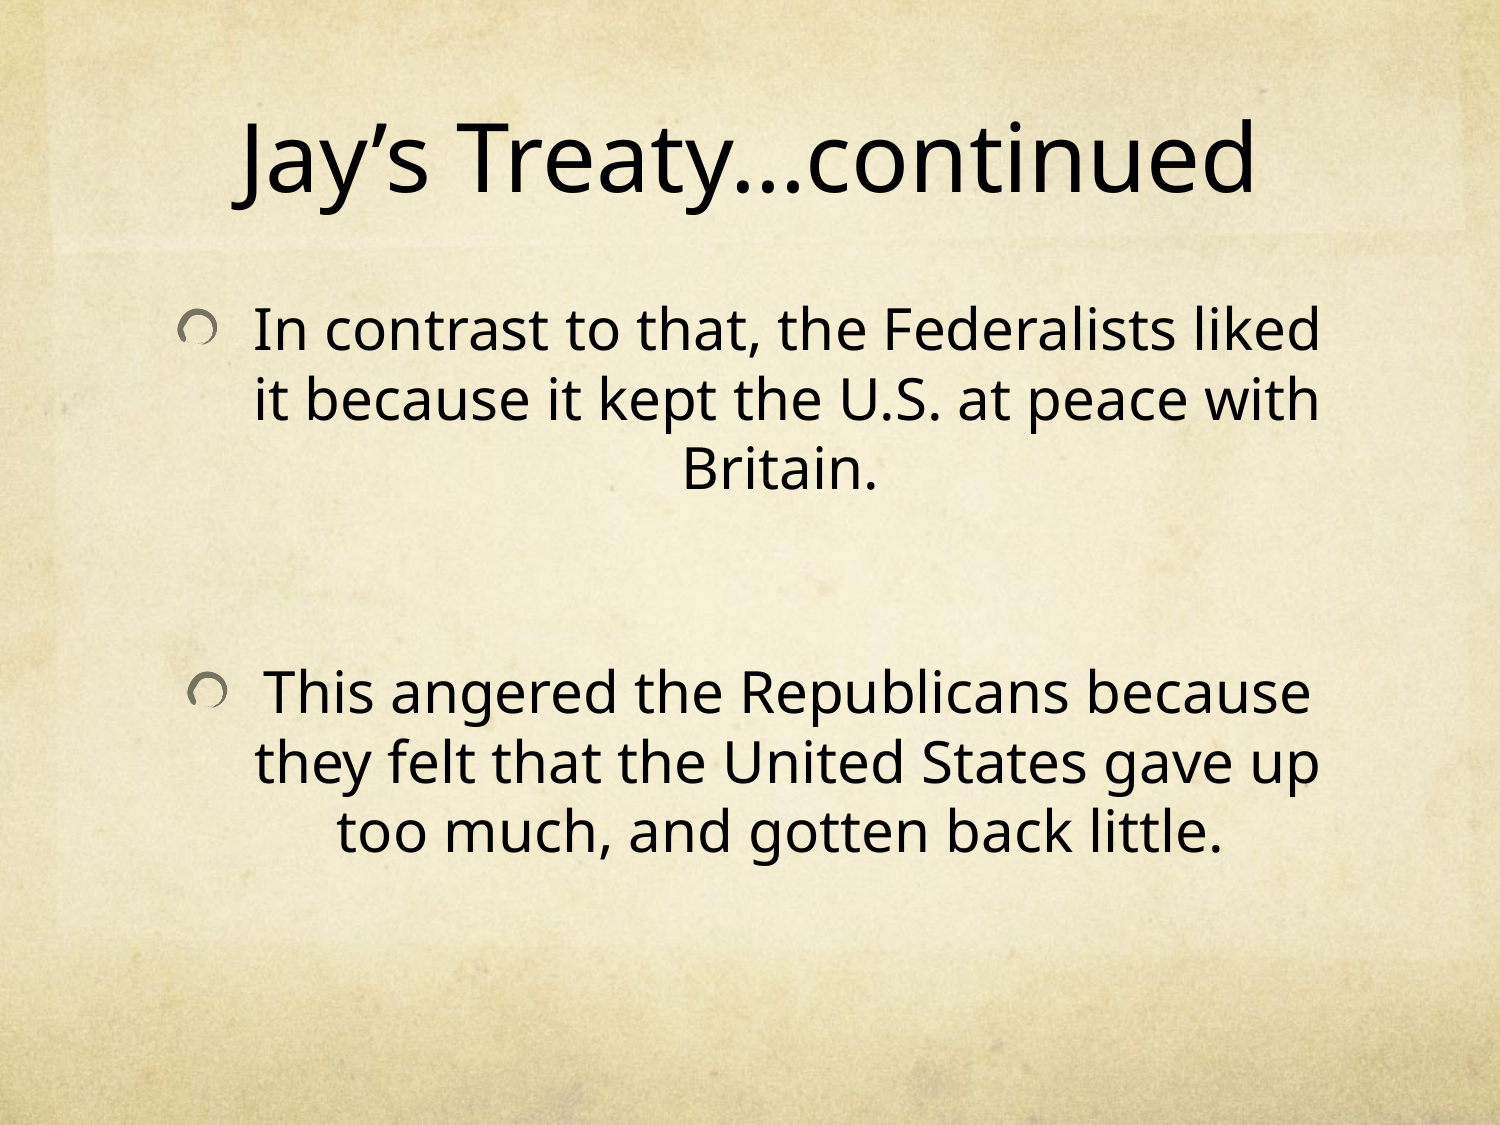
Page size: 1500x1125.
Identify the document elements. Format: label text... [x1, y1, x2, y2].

list In contrast to that, the Federalists liked it because it kept the U.S. at peace with Britain. This angered the Republicans because they felt that the United States gave up too much, and gotten back little. [150, 284, 1350, 950]
picture [0, 0, 1500, 1125]
title Jay’s Treaty…continued [150, 82, 1350, 225]
